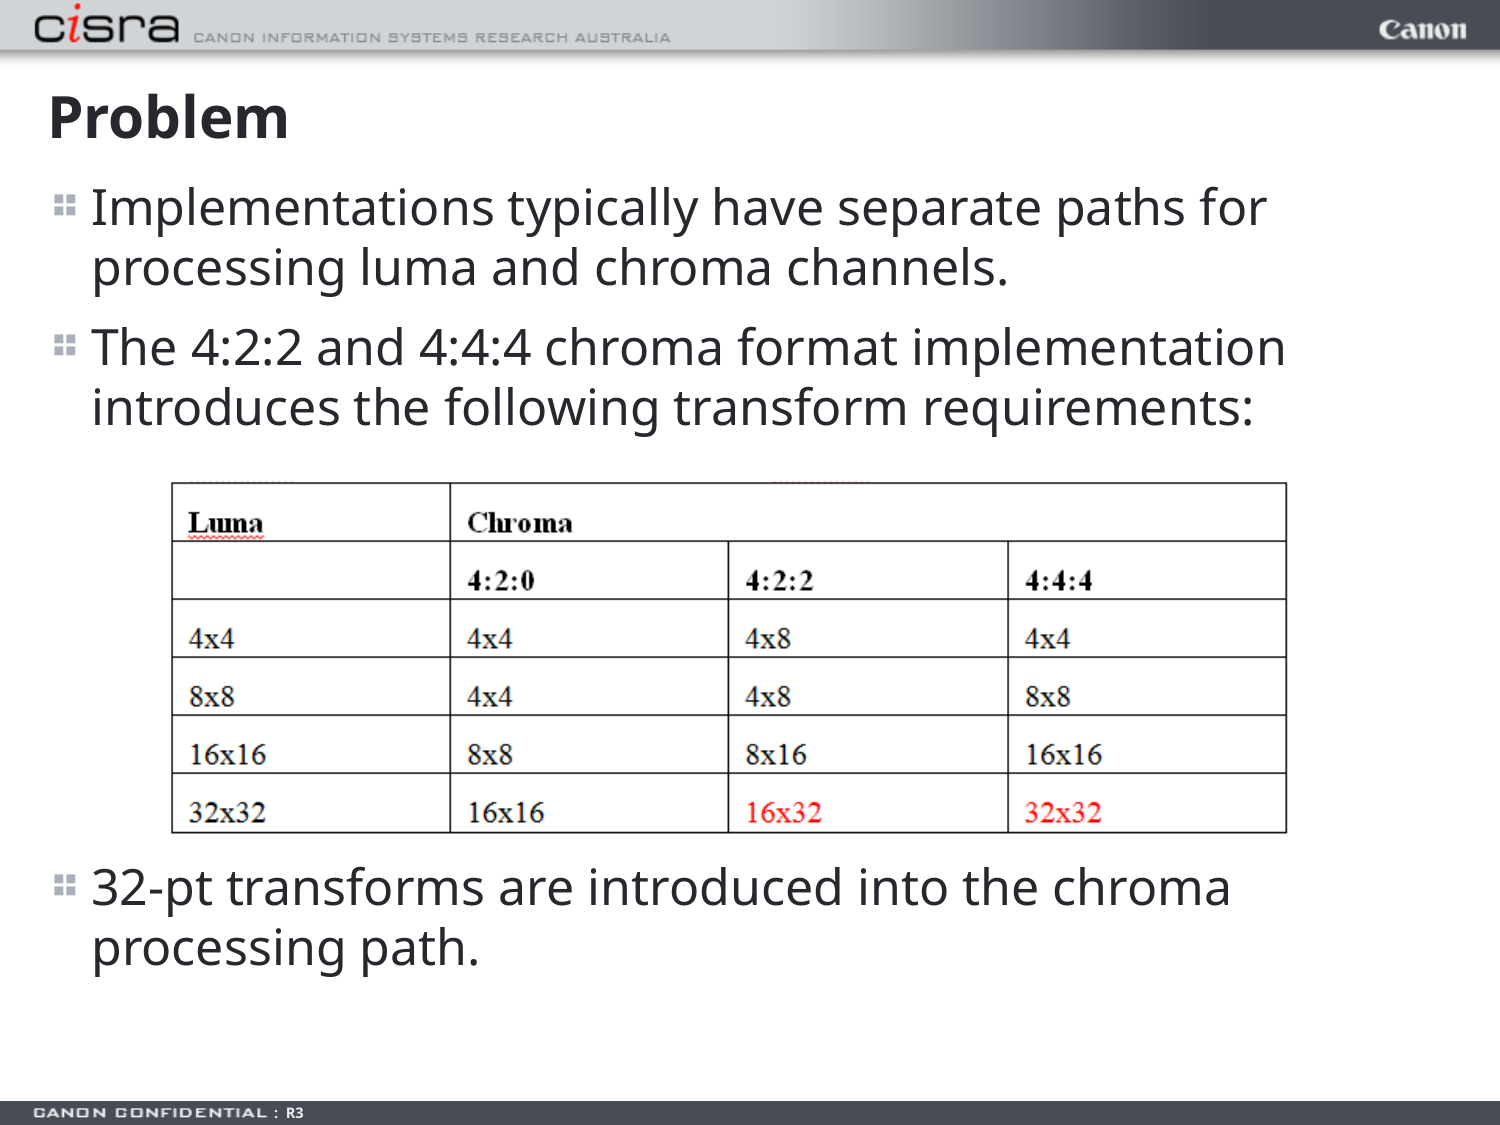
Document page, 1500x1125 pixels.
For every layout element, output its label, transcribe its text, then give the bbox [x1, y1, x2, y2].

picture [0, 1, 1500, 68]
picture [47, 187, 83, 223]
picture [47, 327, 83, 363]
list Implementations typically have separate paths for processing luma and chroma channels. The 4:2:2 and 4:4:4 chroma format implementation introduces the following transform requirements: 32-pt transforms are introduced into the chroma processing path. [47, 175, 1479, 617]
picture [47, 867, 83, 903]
picture [169, 481, 1293, 840]
picture [0, 1101, 1500, 1125]
title Problem [47, 64, 1481, 166]
